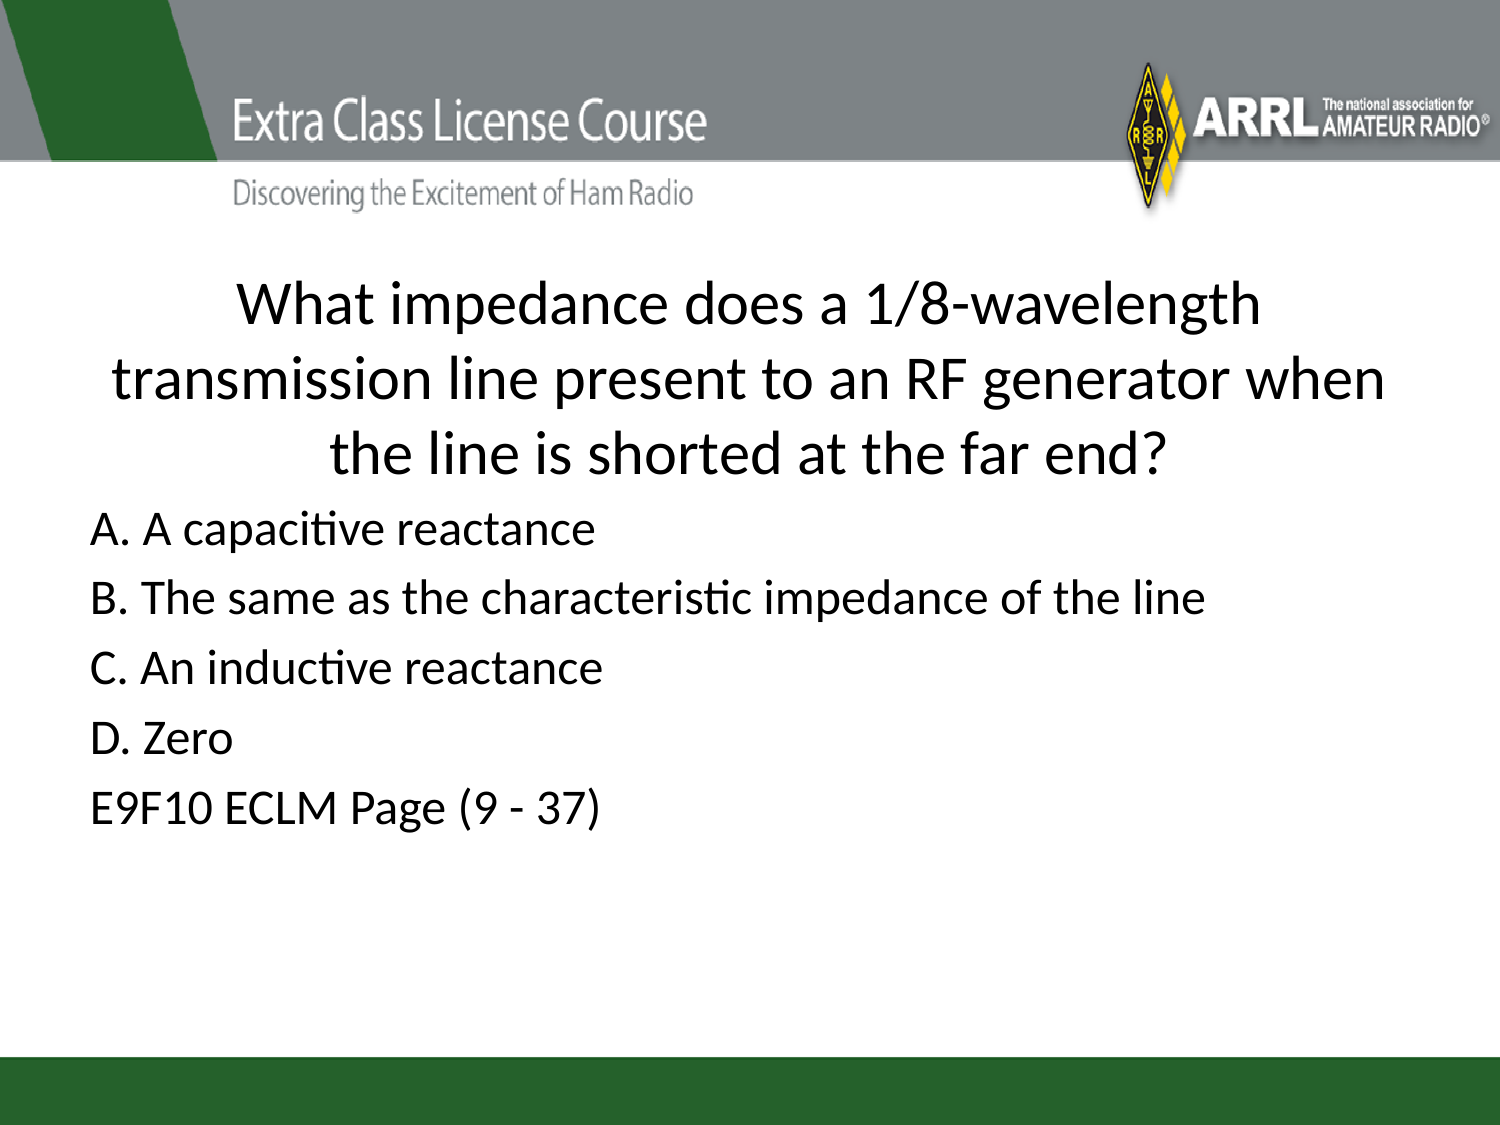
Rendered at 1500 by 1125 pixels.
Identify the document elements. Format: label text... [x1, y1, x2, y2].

picture [0, 0, 1500, 1125]
title What impedance does a 1/8-wavelength transmission line present to an RF generator when the line is shorted at the far end? [75, 254, 1425, 435]
list A. A capacitive reactance B. The same as the characteristic impedance of the line C. An inductive reactance D. Zero E9F10 ECLM Page (9 - 37) [75, 487, 1425, 1005]
